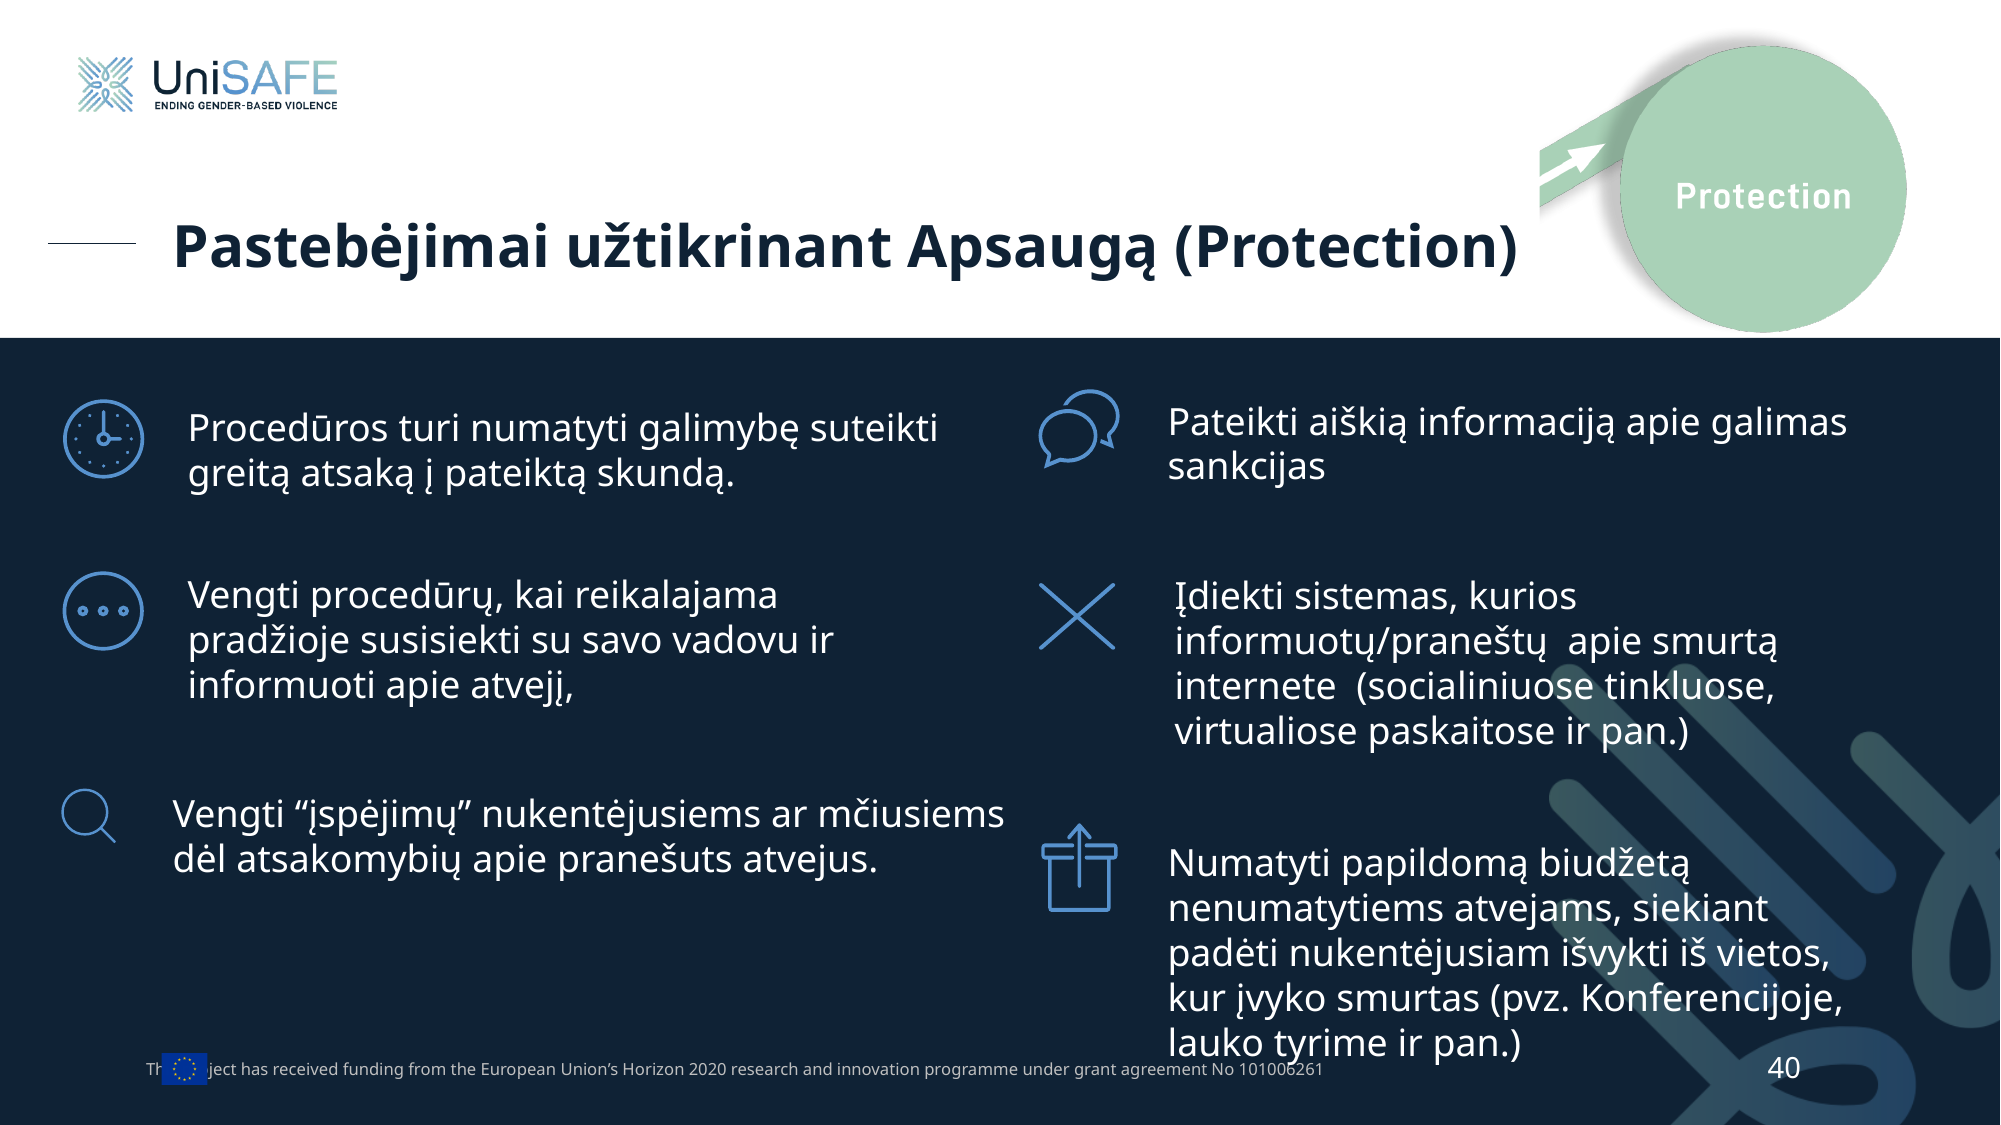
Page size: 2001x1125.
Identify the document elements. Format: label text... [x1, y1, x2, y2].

text_box [1038, 409, 1098, 469]
text_box Procedūros turi numatyti galimybę suteikti greitą atsaką į pateiktą skundą. [172, 396, 1053, 502]
text_box [1067, 823, 1092, 888]
text_box [63, 399, 145, 479]
title Pastebėjimai užtikrinant Apsaugą (Protection) [172, 185, 1539, 313]
picture [1539, 0, 1941, 343]
text_box Numatyti papildomą biudžetą nenumatytiems atvejams, siekiant padėti nukentėjusiam išvykti iš vietos, kur įvyko smurtas (pvz. Konferencijoje, lauko tyrime ir pan.) [1152, 830, 1879, 1071]
text_box Pateikti aiškią informaciją apie galimas sankcijas [1152, 389, 1978, 495]
text_box [61, 788, 116, 844]
text_box [1062, 389, 1120, 449]
text_box Vengti “įspėjimų” nukentėjusiems ar mčiusiems dėl atsakomybių apie pranešuts atvejus. [157, 782, 1039, 888]
text_box [1041, 843, 1118, 912]
text_box [62, 571, 144, 651]
text_box Įdiekti sistemas, kurios informuotų/praneštų apie smurtą internete (socialiniuose tinkluose, virtualiose paskaitose ir pan.) [1159, 564, 1879, 760]
text_box Vengti procedūrų, kai reikalajama pradžioje susisiekti su savo vadovu ir informuoti apie atvejį, [172, 563, 959, 714]
text_box [1038, 583, 1116, 650]
picture [78, 57, 337, 112]
